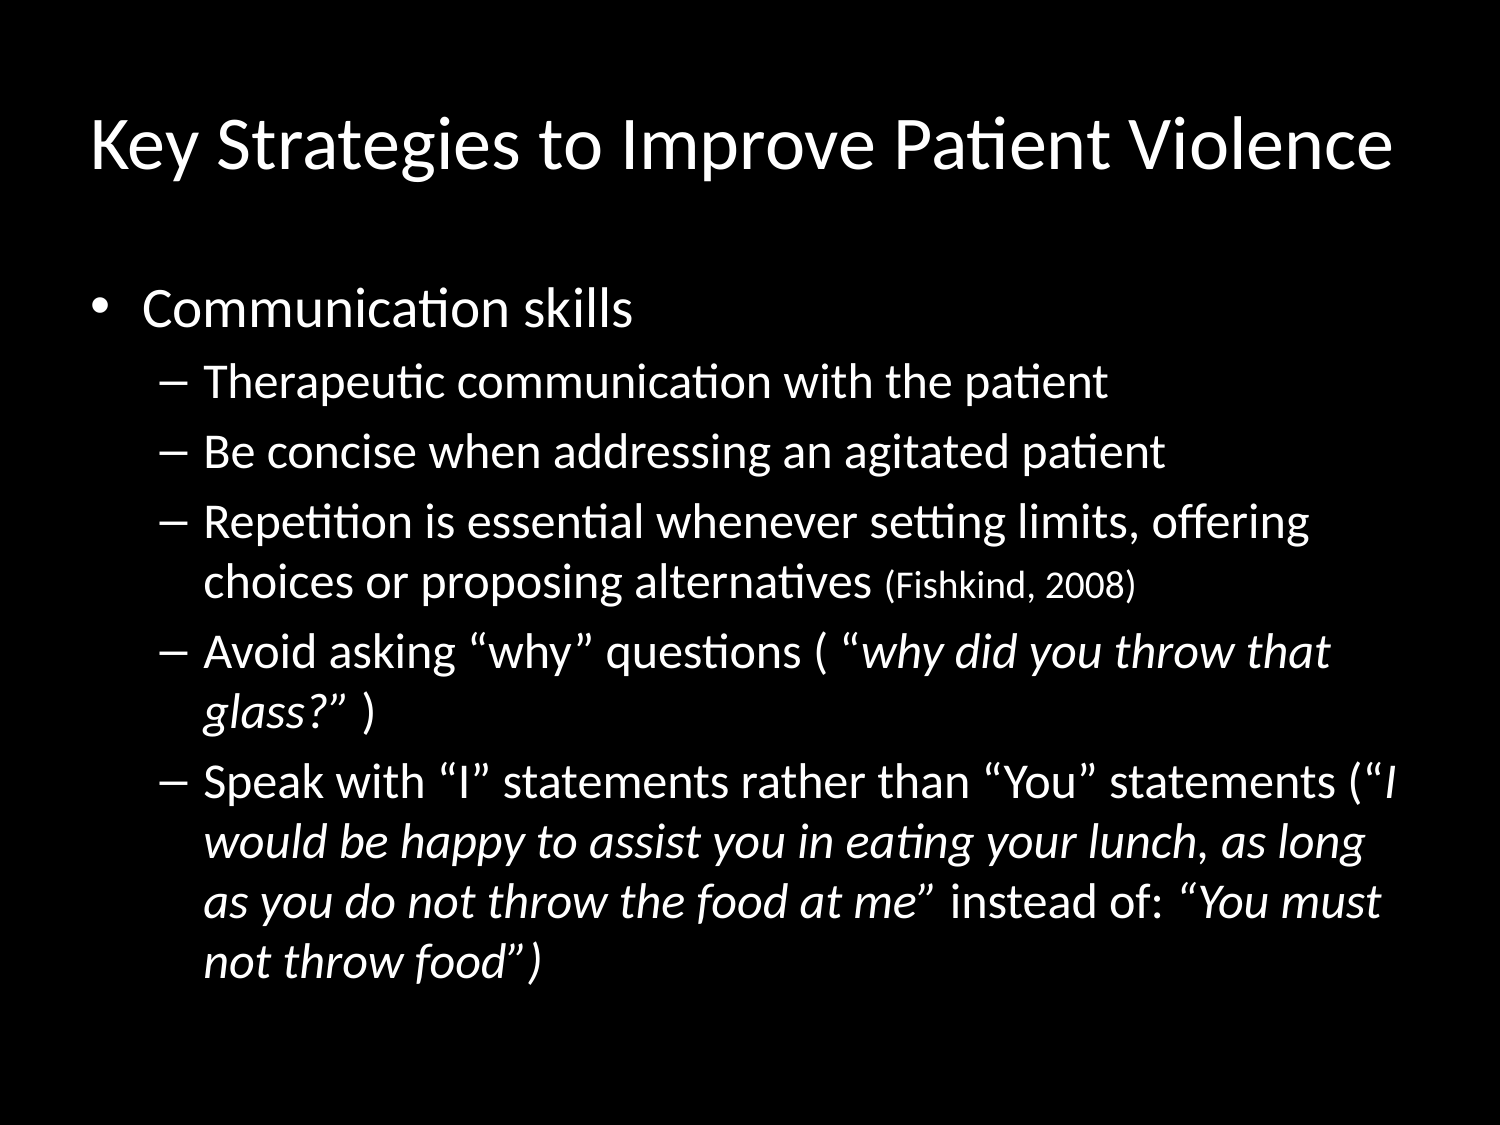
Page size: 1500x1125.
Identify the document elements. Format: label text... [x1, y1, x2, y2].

title Key Strategies to Improve Patient Violence [75, 45, 1425, 233]
list Communication skills Therapeutic communication with the patient Be concise when addressing an agitated patient Repetition is essential whenever setting limits, offering choices or proposing alternatives (Fishkind, 2008) Avoid asking “why” questions ( “why did you throw that glass?” ) Speak with “I” statements rather than “You” statements (“I would be happy to assist you in eating your lunch, as long as you do not throw the food at me” instead of: “You must not throw food”) [75, 262, 1425, 1005]
